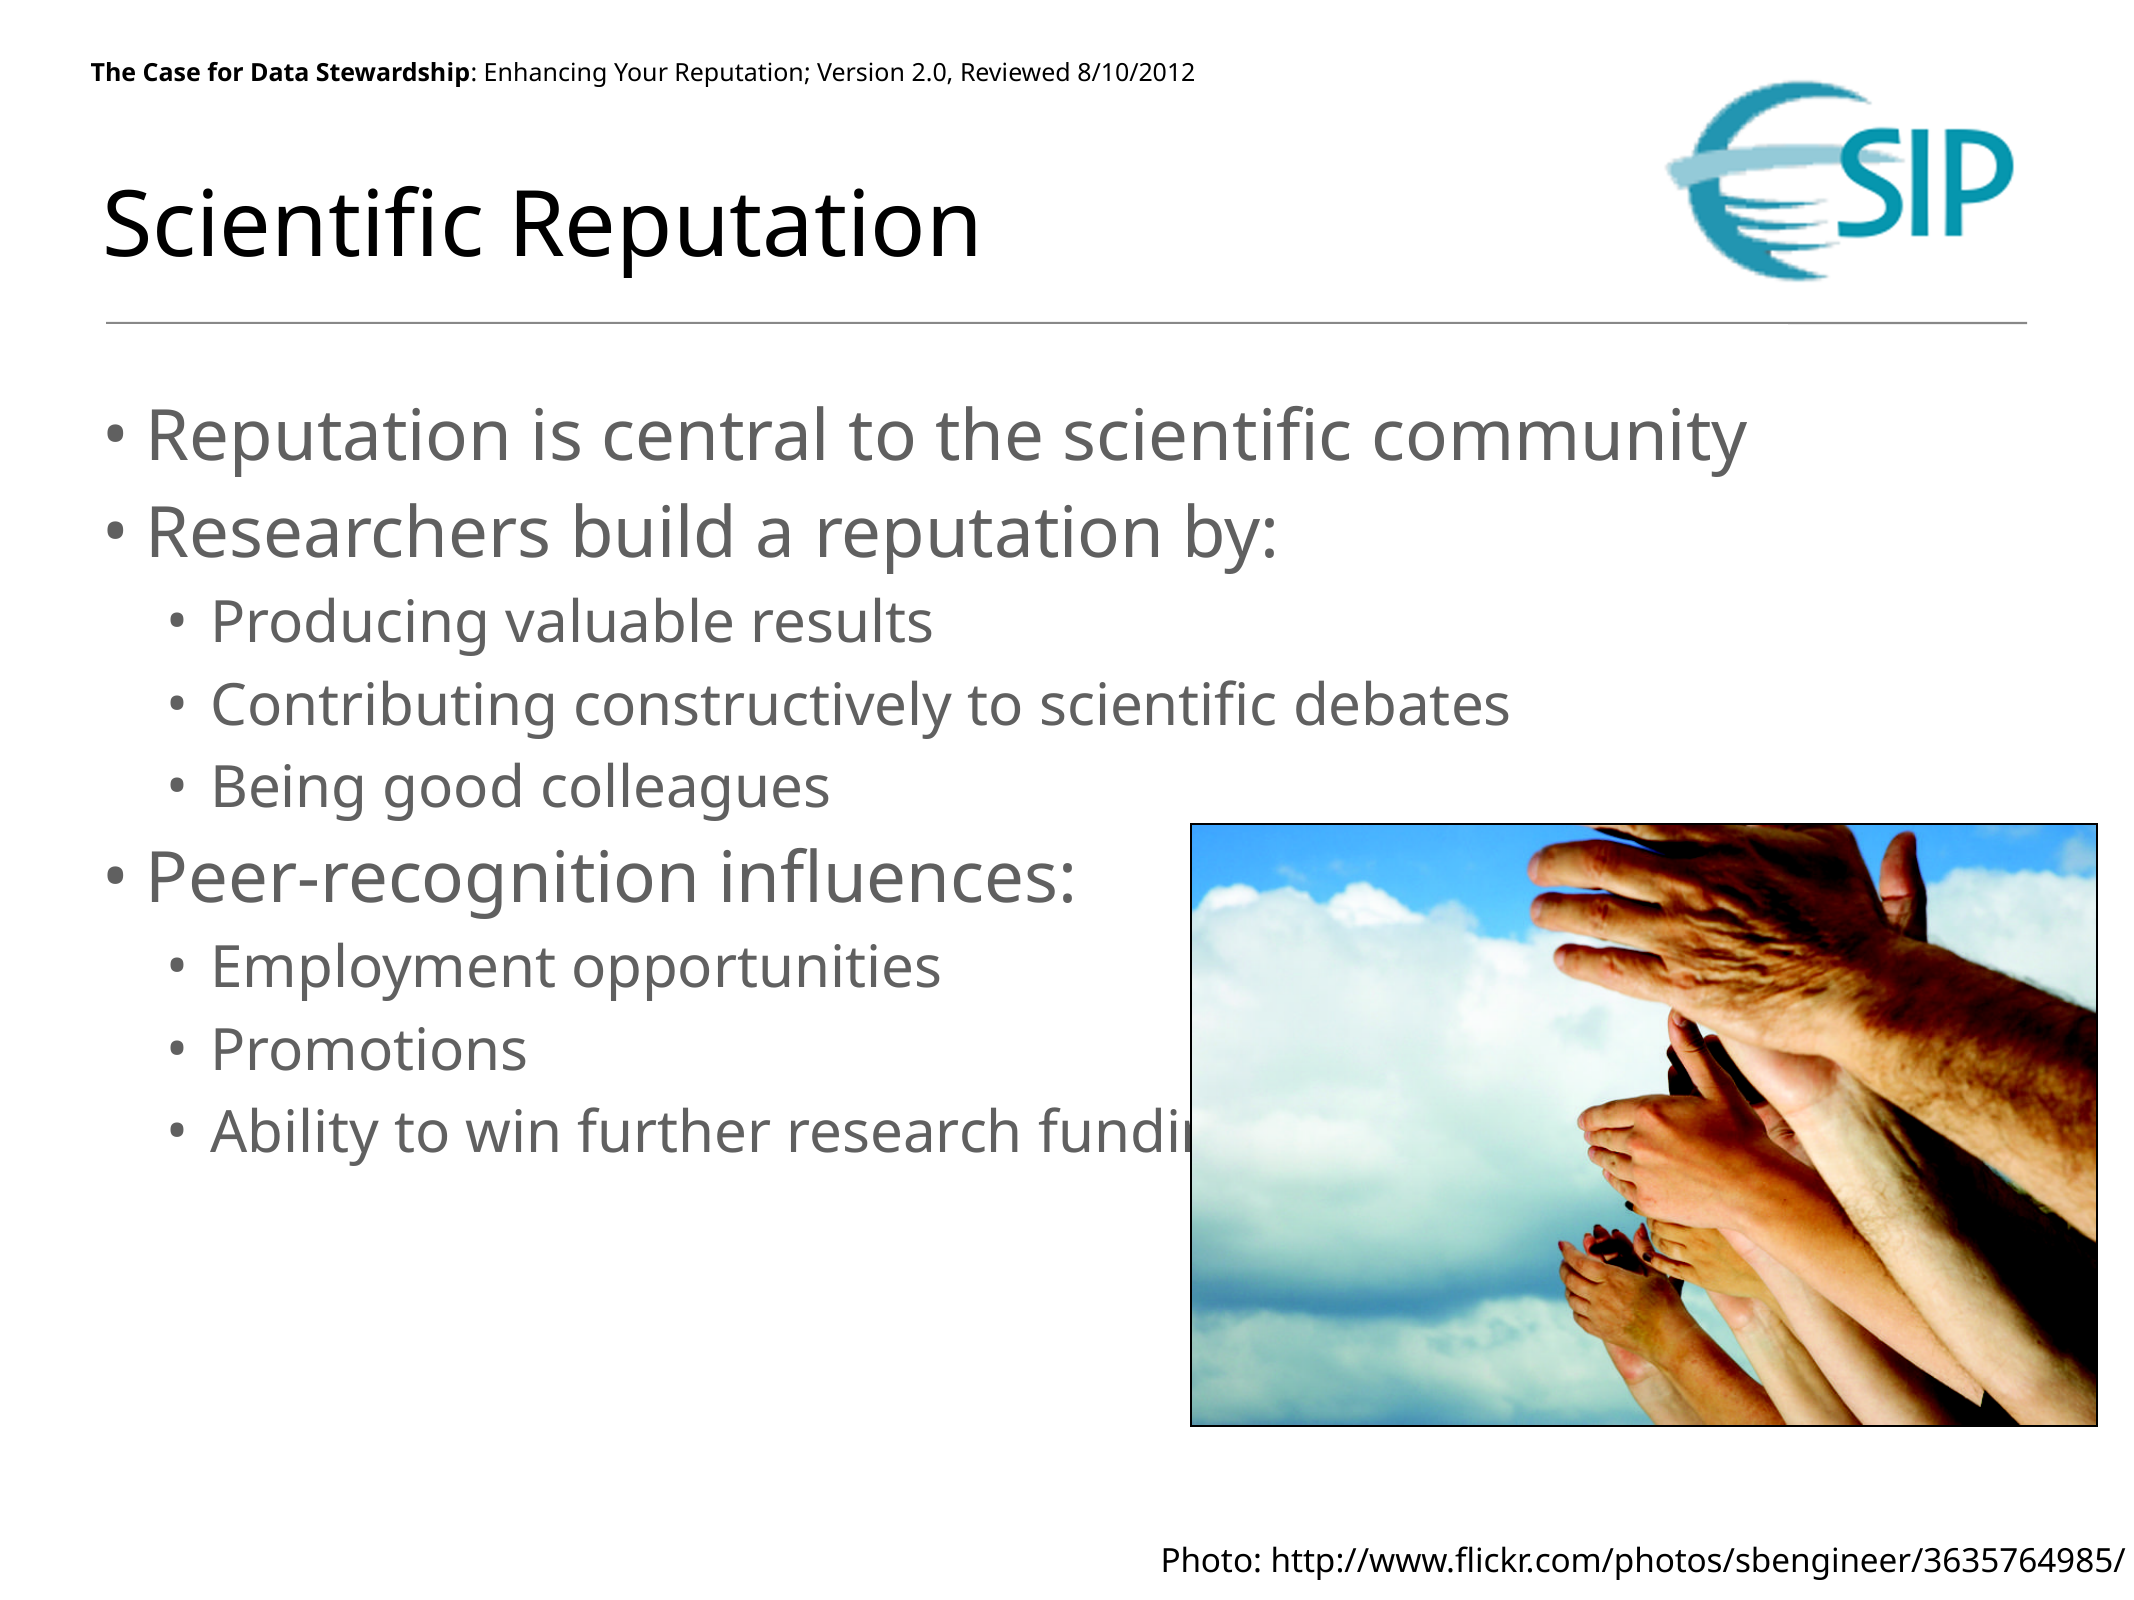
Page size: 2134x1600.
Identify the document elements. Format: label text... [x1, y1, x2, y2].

title Scientific Reputation [93, 53, 2040, 284]
text_box Photo: http://www.flickr.com/photos/sbengineer/3635764985/ [1145, 1531, 2134, 1587]
list Reputation is central to the scientific community Researchers build a reputation by: Producing valuable results Contributing constructively to scientific debates Being good colleagues Peer-recognition influences: Employment opportunities Promotions Ability to win further research funding [93, 380, 2040, 1459]
picture [1191, 824, 2097, 1426]
